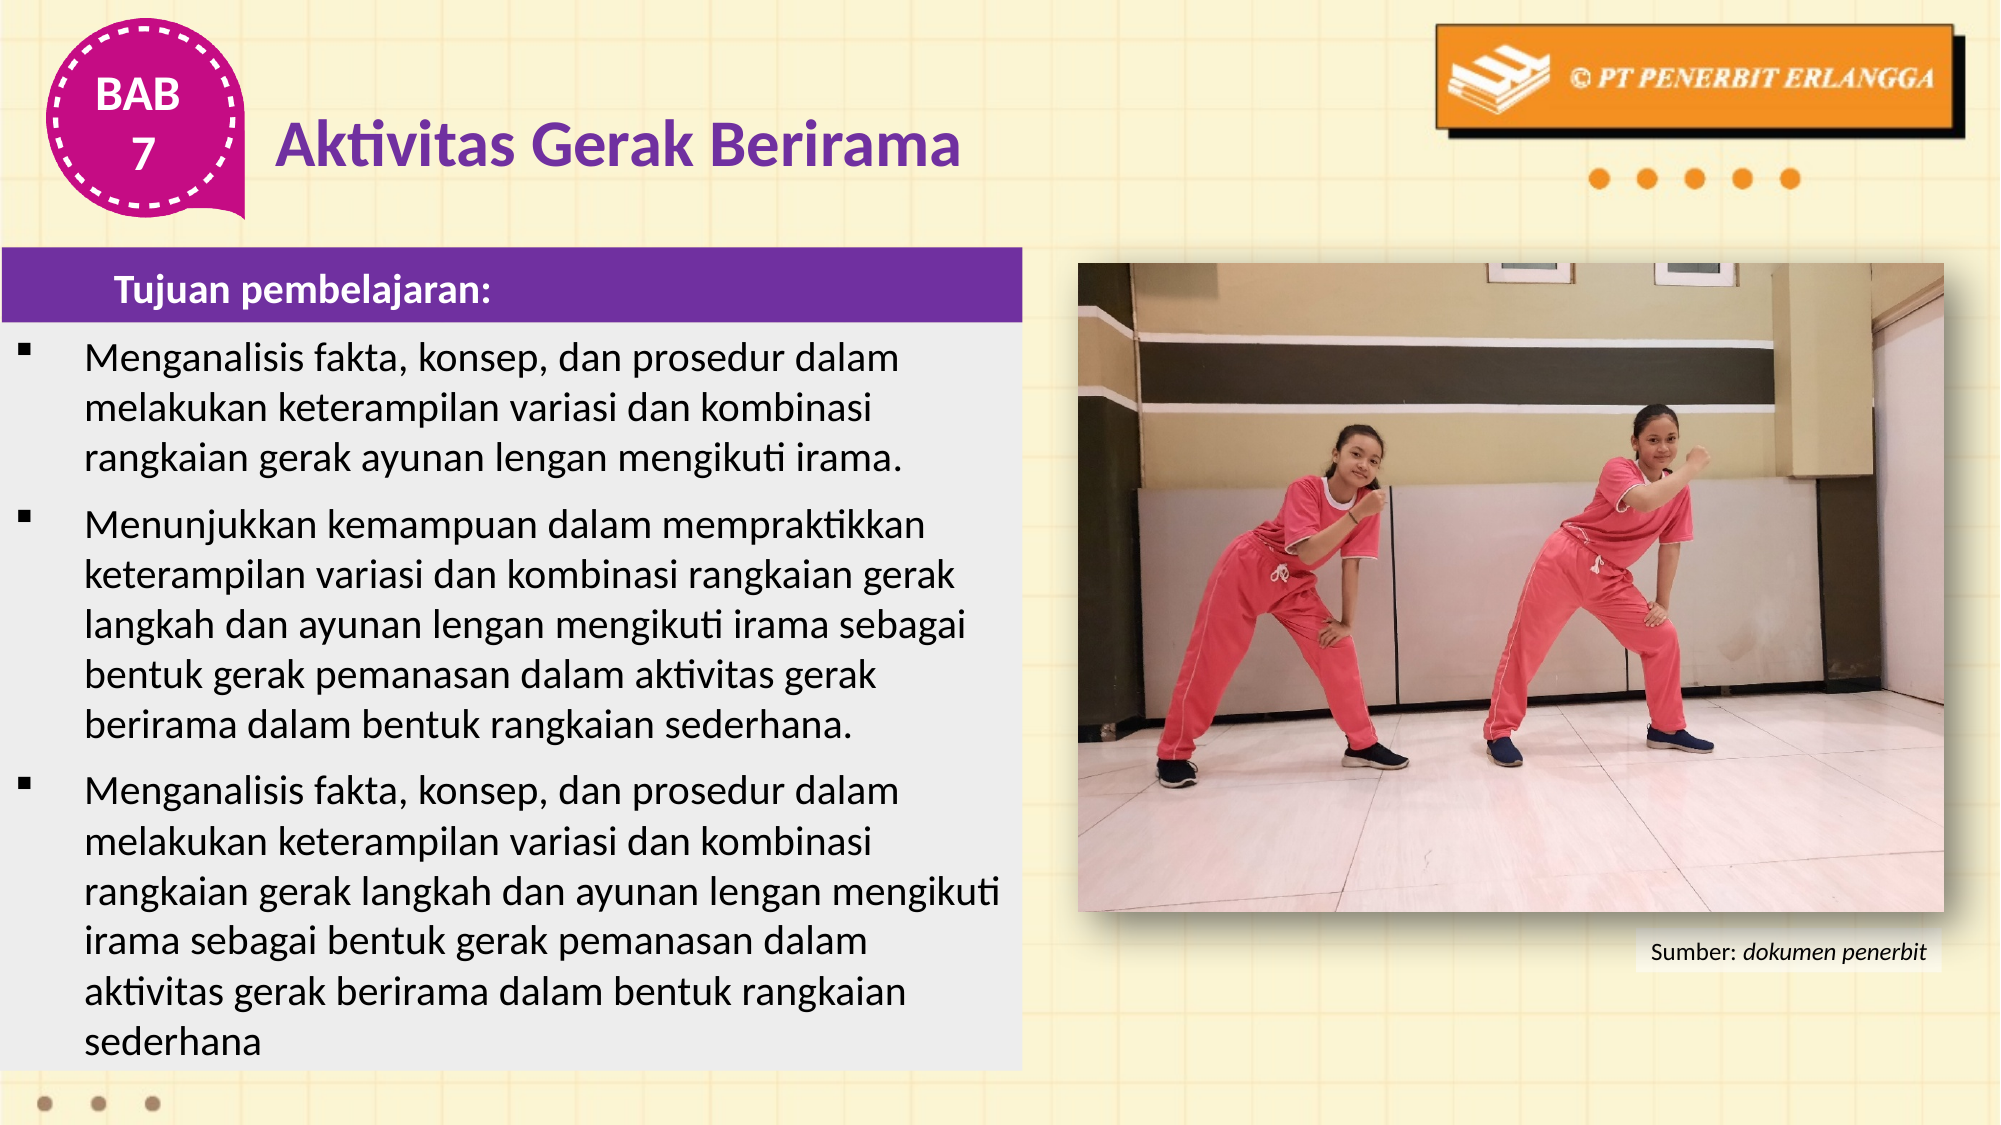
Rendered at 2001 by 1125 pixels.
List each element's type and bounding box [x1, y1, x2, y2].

picture [0, 0, 2000, 1125]
text_box [46, 18, 245, 221]
text_box [0, 247, 1023, 1079]
